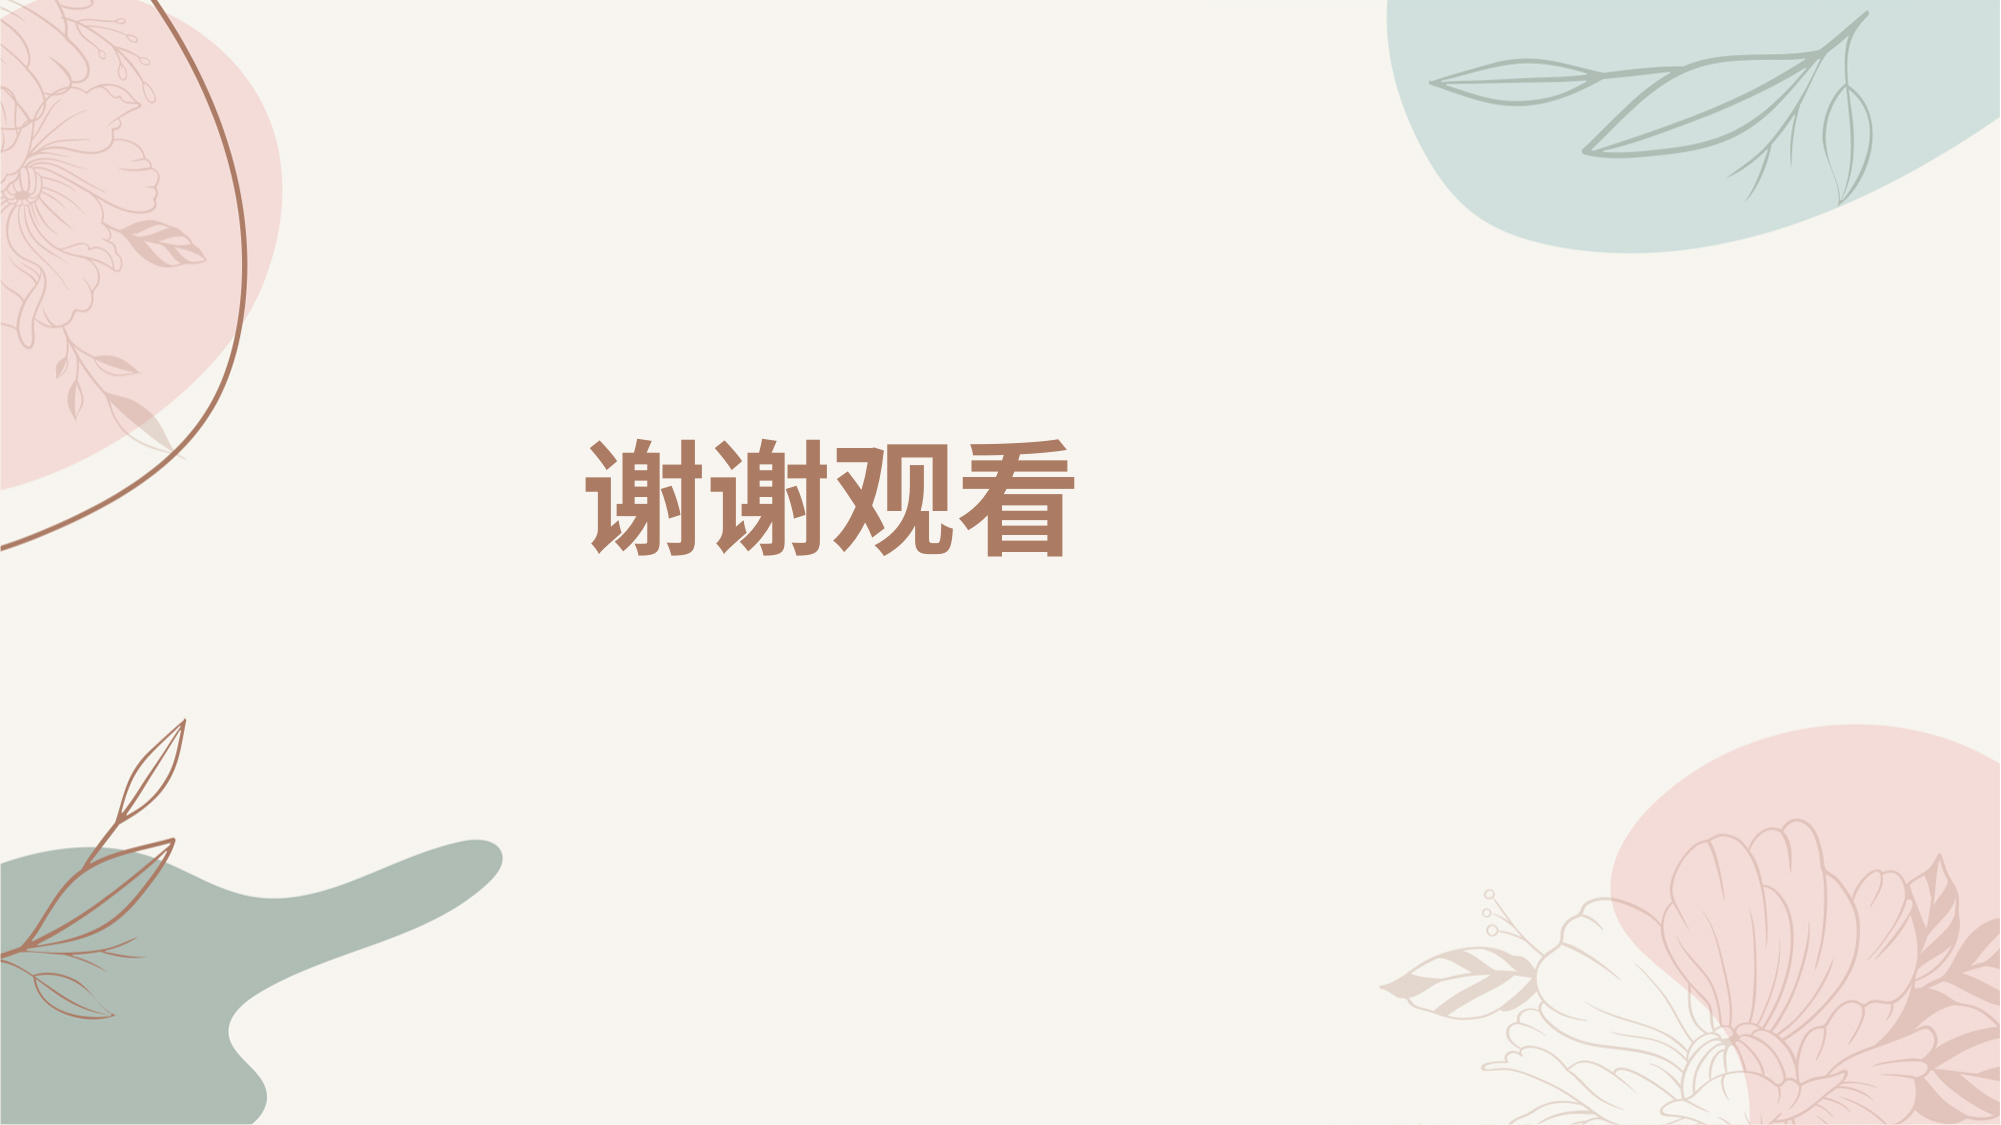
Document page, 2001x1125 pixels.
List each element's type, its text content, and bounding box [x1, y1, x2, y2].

text_box 谢谢观看 [566, 413, 1344, 578]
picture [0, 0, 2000, 1125]
